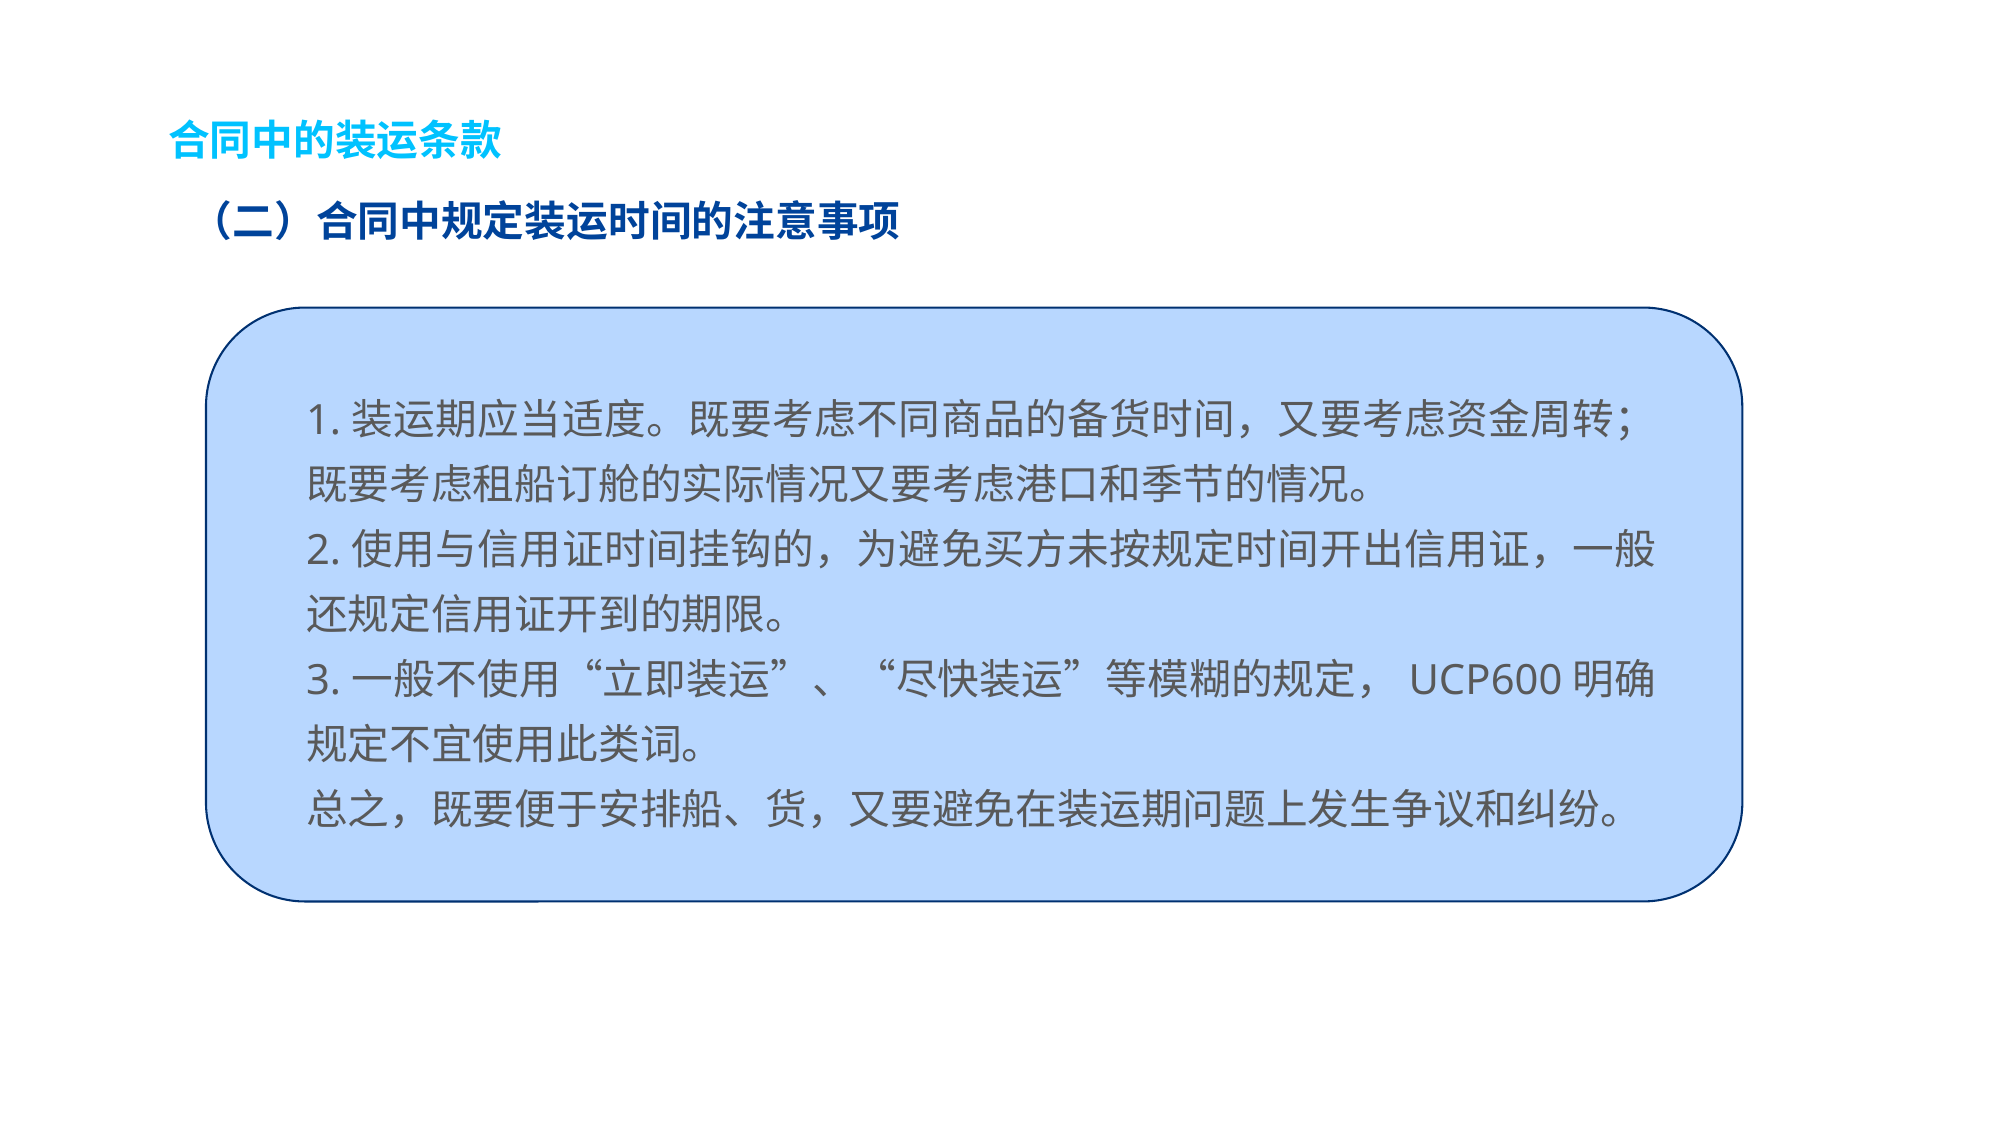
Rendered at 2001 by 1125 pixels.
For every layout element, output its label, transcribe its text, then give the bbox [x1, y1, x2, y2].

text_box [204, 306, 1744, 903]
text_box （二）合同中规定装运时间的注意事项 [176, 187, 1059, 253]
text_box 1.装运期应当适度。既要考虑不同商品的备货时间，又要考虑资金周转；既要考虑租船订舱的实际情况又要考虑港口和季节的情况。 2.使用与信用证时间挂钩的，为避免买方未按规定时间开出信用证，一般还规定信用证开到的期限。 3.一般不使用“立即装运”、“尽快装运”等模糊的规定，UCP600明确规定不宜使用此类词。 总之，既要便于安排船、货，又要避免在装运期问题上发生争议和纠纷。 [291, 370, 1672, 841]
text_box 合同中的装运条款 [153, 106, 860, 222]
